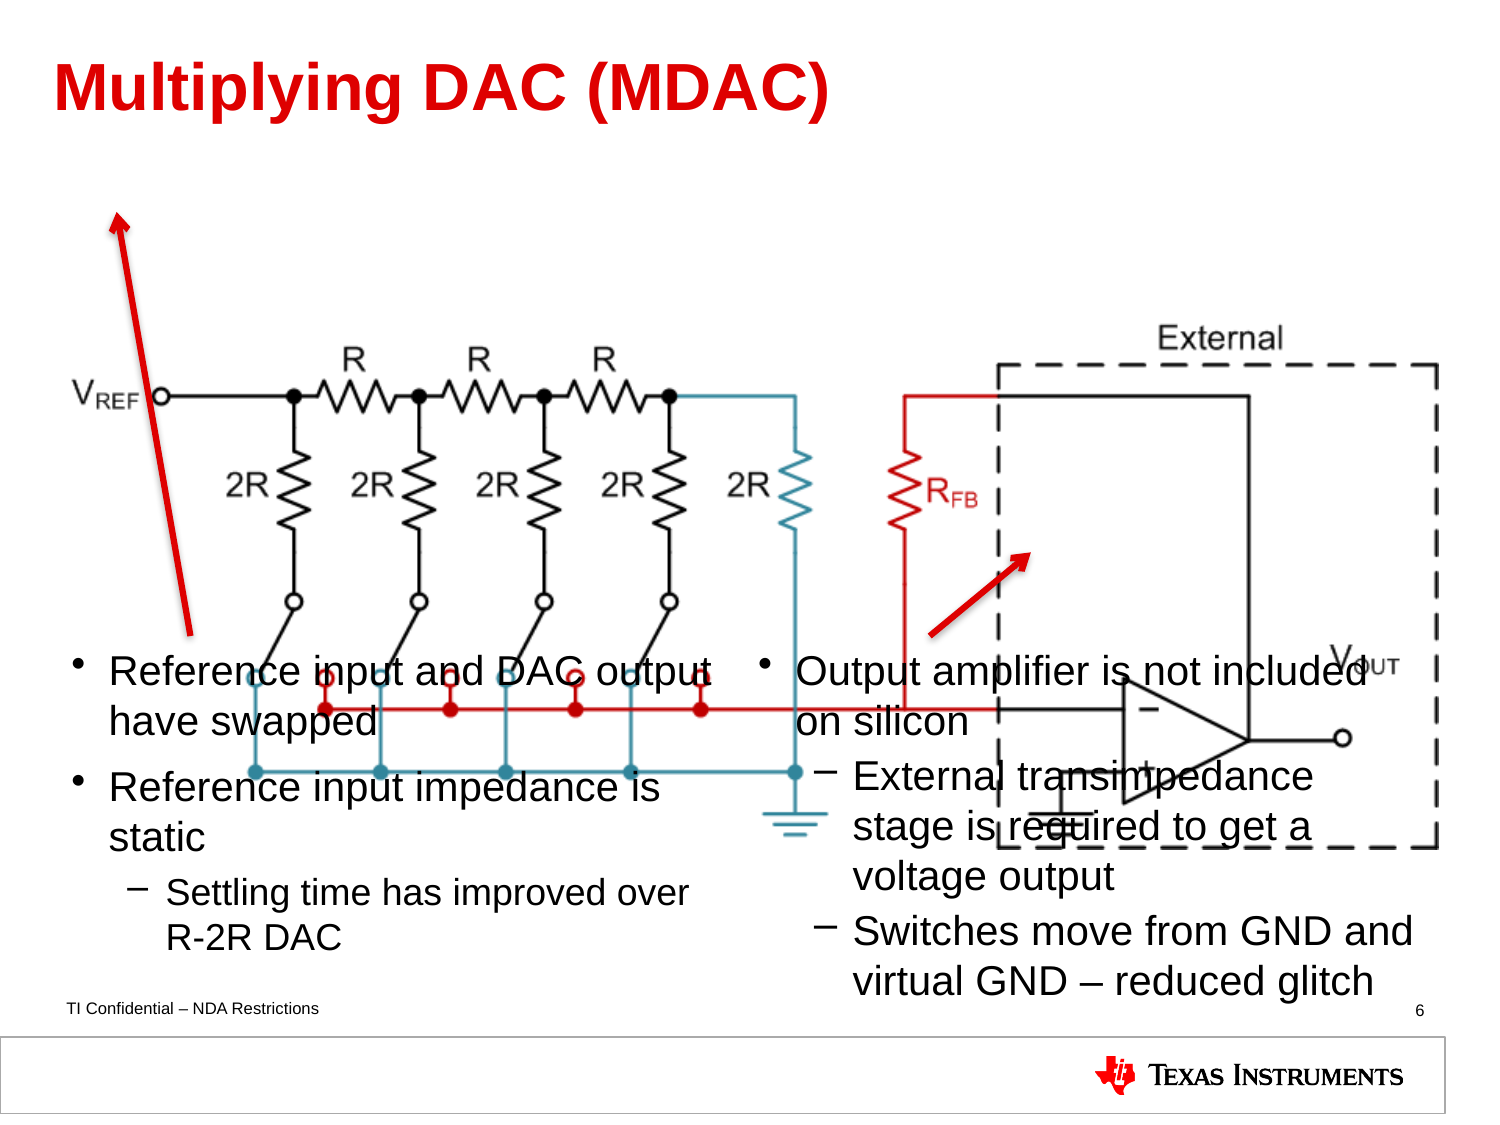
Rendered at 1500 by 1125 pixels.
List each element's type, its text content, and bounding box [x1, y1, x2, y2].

title Multiplying DAC (MDAC) [37, 23, 1426, 158]
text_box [929, 552, 1032, 637]
text_box Output amplifier is not included on silicon External transimpedance stage is required to get a voltage output Switches move from GND and virtual GND – reduced glitch [743, 856, 1437, 990]
list Reference input and DAC output have swapped Reference input impedance is static Settling time has improved over R-2R DAC [56, 850, 743, 990]
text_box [116, 211, 191, 637]
picture [61, 316, 1439, 850]
slide_number 6 [1089, 992, 1440, 1027]
picture [1095, 1056, 1403, 1095]
